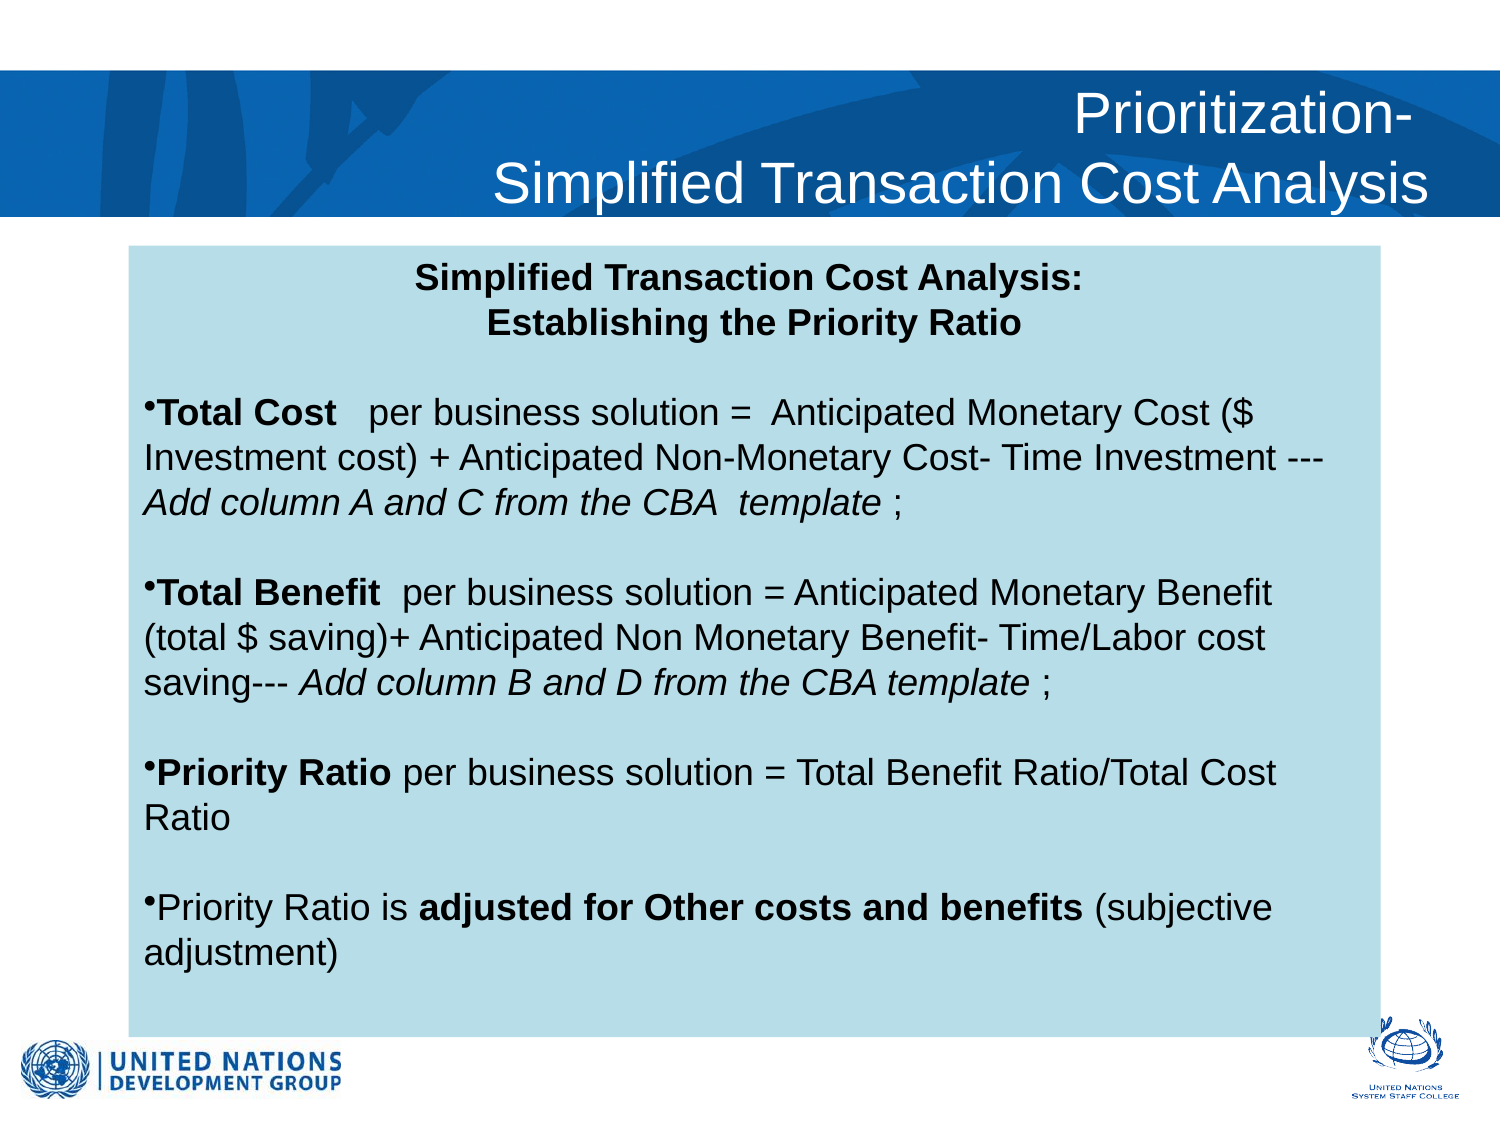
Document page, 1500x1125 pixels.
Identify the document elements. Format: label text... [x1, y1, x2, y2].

picture [0, 70, 1500, 217]
picture [1352, 1016, 1459, 1099]
text_box Simplified Transaction Cost Analysis: Establishing the Priority Ratio Total Cost per business solution = Anticipated Monetary Cost ($ Investment cost) + Anticipated Non-Monetary Cost- Time Investment --- Add column A and C from the CBA template ; Total Benefit per business solution = Anticipated Monetary Benefit (total $ saving)+ Anticipated Non Monetary Benefit- Time/Labor cost saving--- Add column B and D from the CBA template ; Priority Ratio per business solution = Total Benefit Ratio/Total Cost Ratio Priority Ratio is adjusted for Other costs and benefits (subjective adjustment) [128, 245, 1381, 1038]
title Prioritization- Simplified Transaction Cost Analysis [171, 94, 1447, 195]
picture [21, 1040, 341, 1099]
